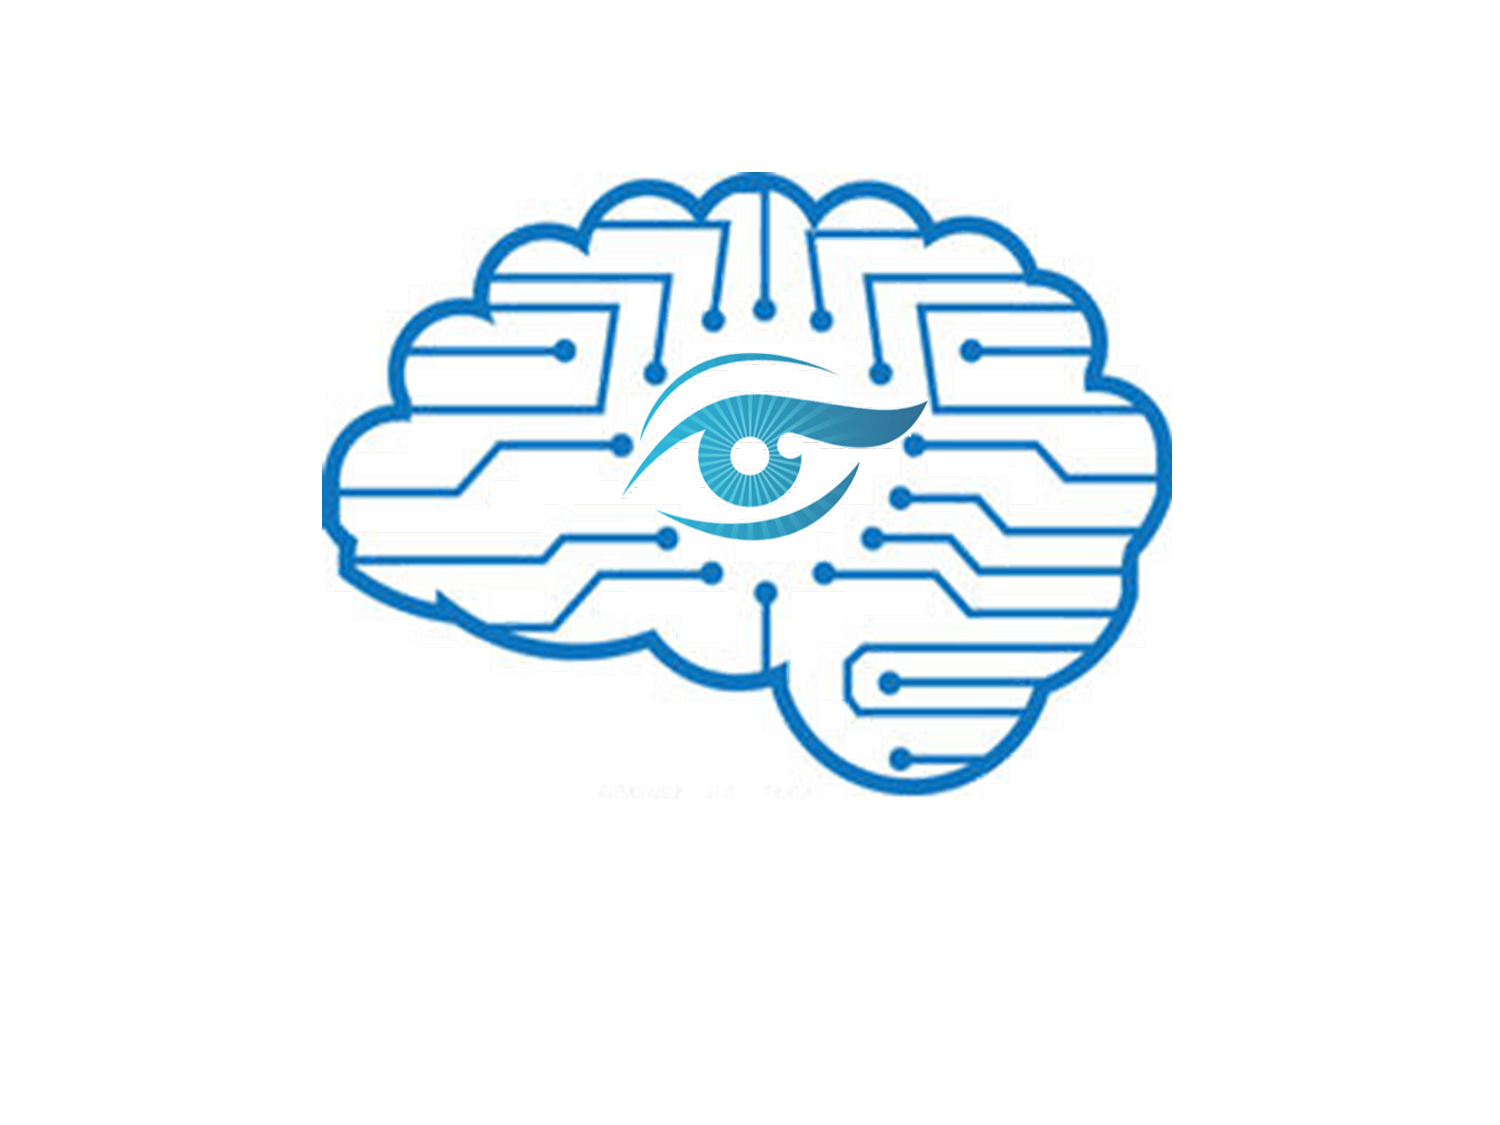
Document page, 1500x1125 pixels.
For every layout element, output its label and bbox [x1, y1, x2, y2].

picture [321, 172, 1173, 799]
